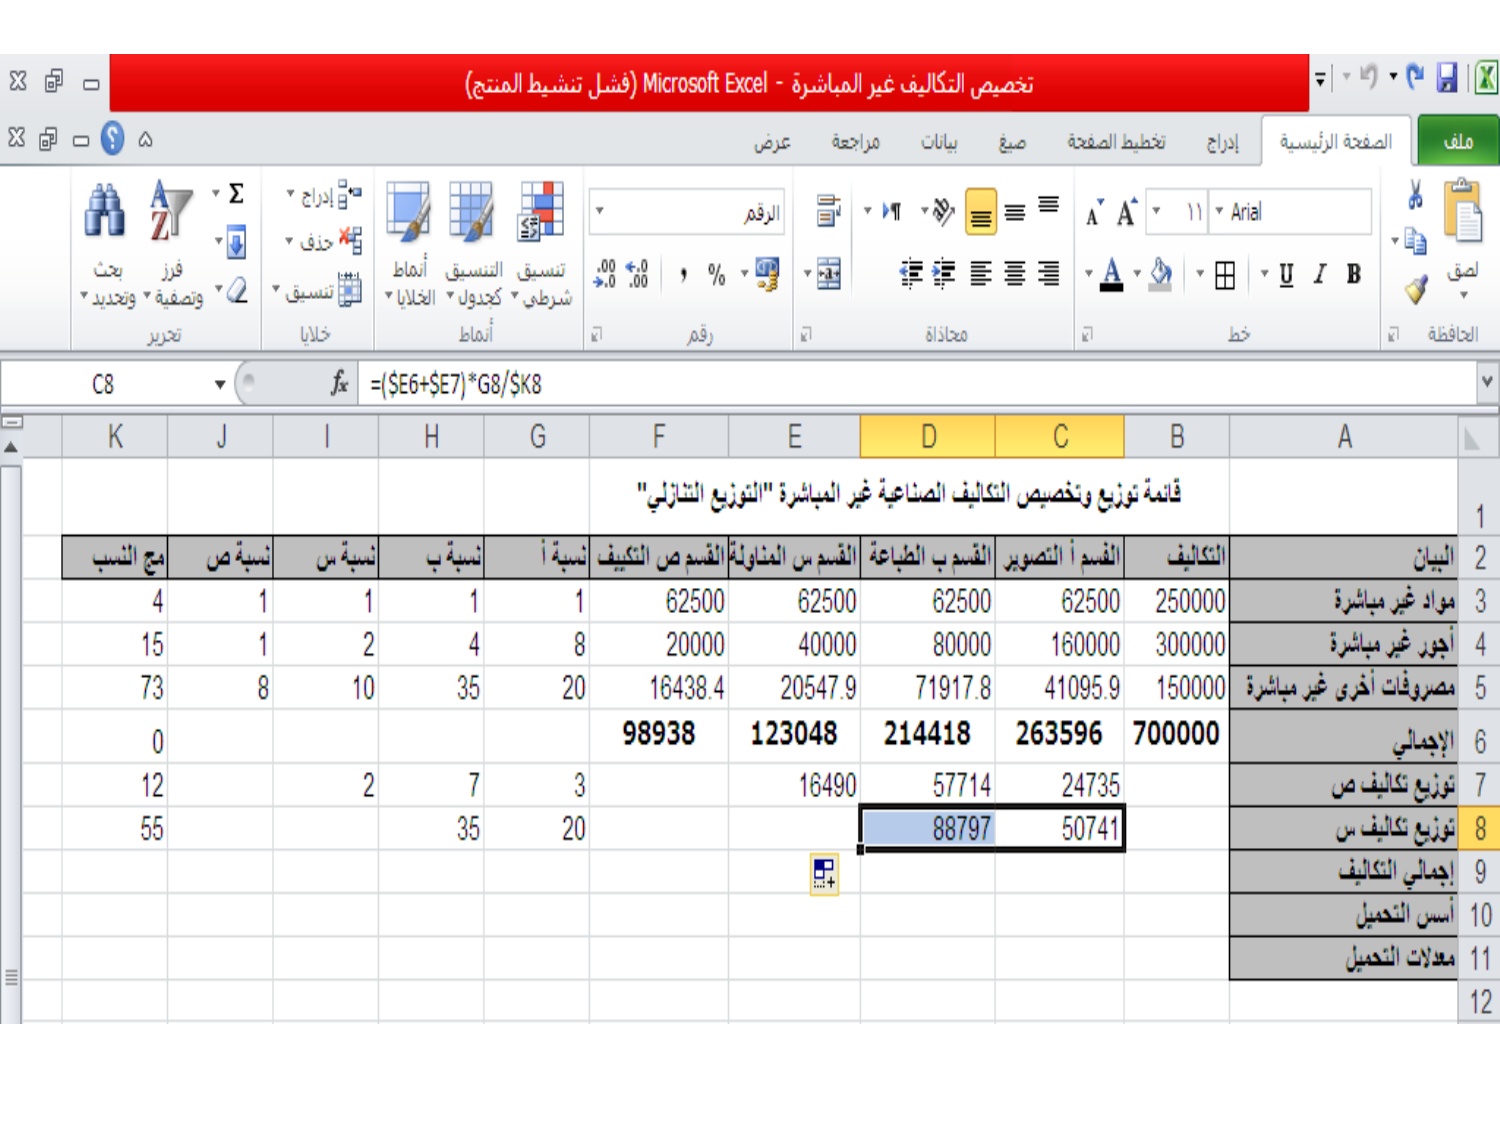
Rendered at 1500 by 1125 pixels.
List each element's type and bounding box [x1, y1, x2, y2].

picture [0, 54, 1500, 1024]
